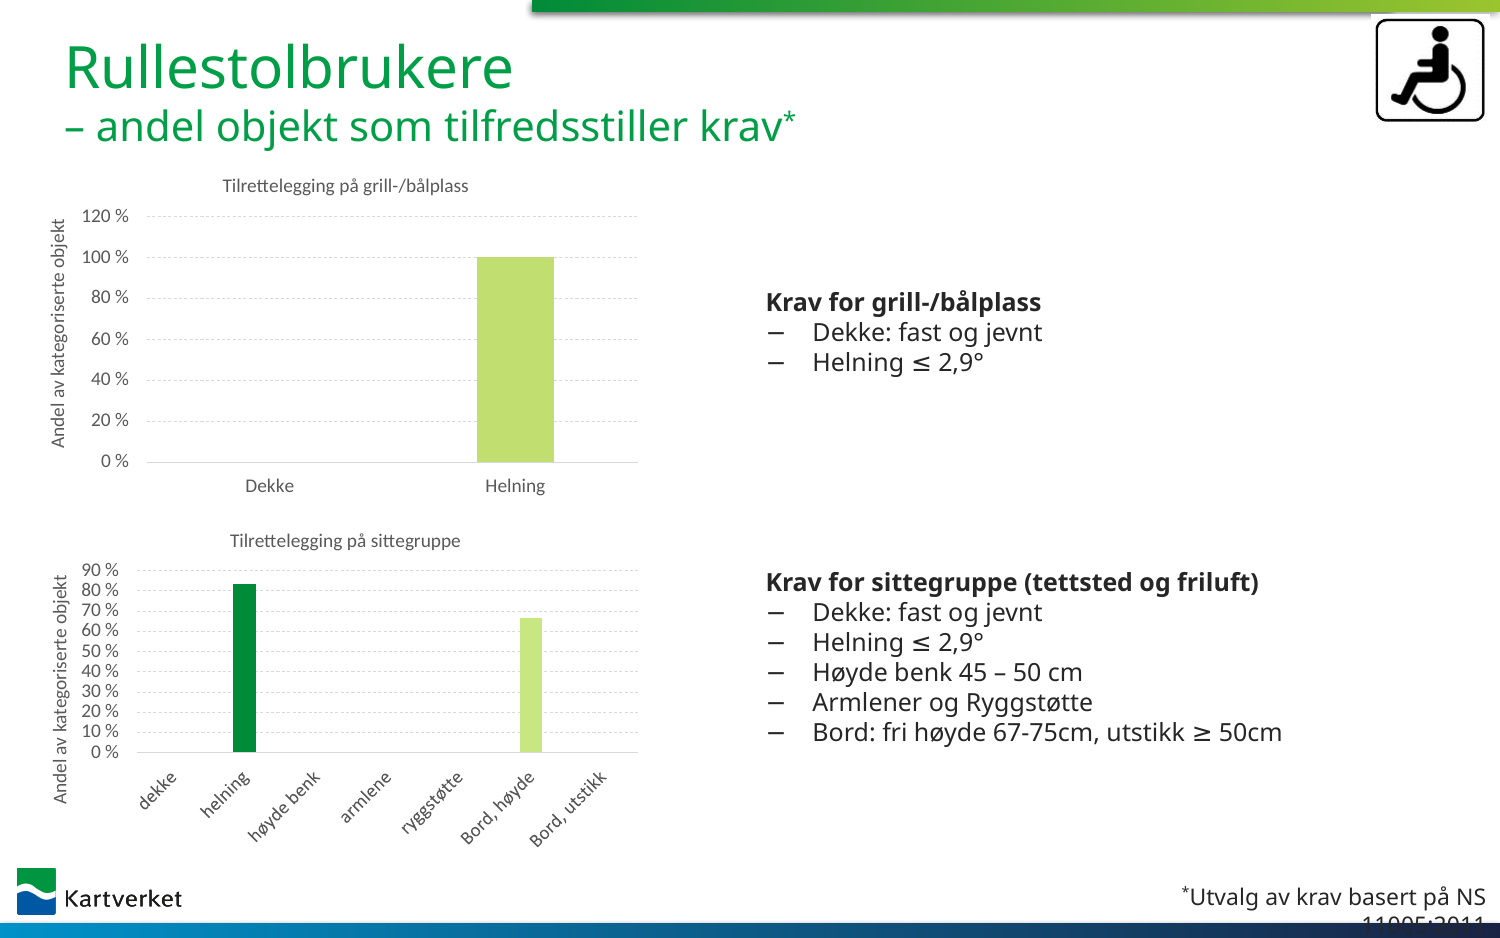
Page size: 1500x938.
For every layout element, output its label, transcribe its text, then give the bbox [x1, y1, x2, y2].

text_box Krav for grill-/bålplass Dekke: fast og jevnt Helning ≤ 2,9° [750, 279, 1452, 384]
picture [41, 166, 650, 505]
text_box *Utvalg av krav basert på NS 11005:2011 [1068, 873, 1500, 938]
text_box Rullestolbrukere – andel objekt som tilfredsstiller krav* [49, 14, 1431, 158]
picture [1371, 13, 1491, 127]
text_box Krav for sittegruppe (tettsted og friluft) Dekke: fast og jevnt Helning ≤ 2,9° Høyde benk 45 – 50 cm Armlener og Ryggstøtte Bord: fri høyde 67-75cm, utstikk ≥ 50cm [750, 559, 1500, 754]
picture [41, 520, 650, 859]
